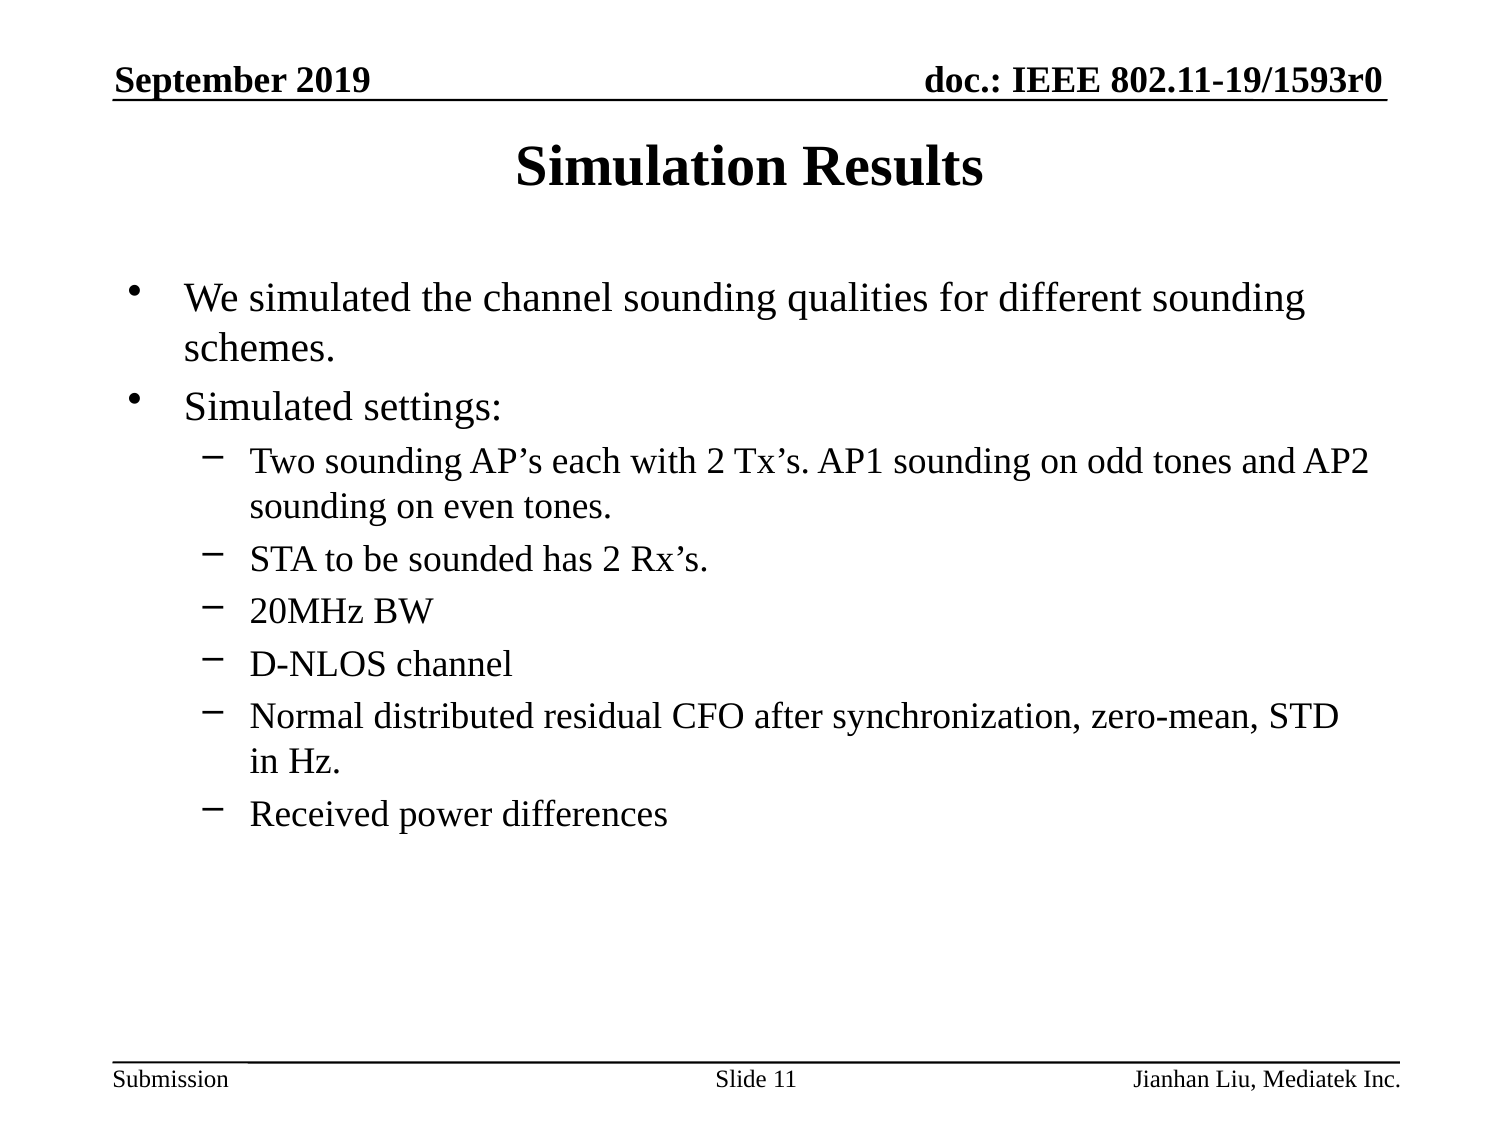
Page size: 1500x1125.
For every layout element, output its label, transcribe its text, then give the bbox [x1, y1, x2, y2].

title Simulation Results [112, 112, 1388, 213]
slide_number Slide 11 [712, 1061, 800, 1093]
footer Jianhan Liu, Mediatek Inc. [1129, 1061, 1402, 1093]
list We simulated the channel sounding qualities for different sounding schemes. Simulated settings: Two sounding AP’s each with 2 Tx’s. AP1 sounding on odd tones and AP2 sounding on even tones. STA to be sounded has 2 Rx’s. 20MHz BW D-NLOS channel Normal distributed residual CFO after synchronization, zero-mean, STD in Hz. Received power differences [112, 262, 1388, 1001]
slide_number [114, 54, 374, 101]
